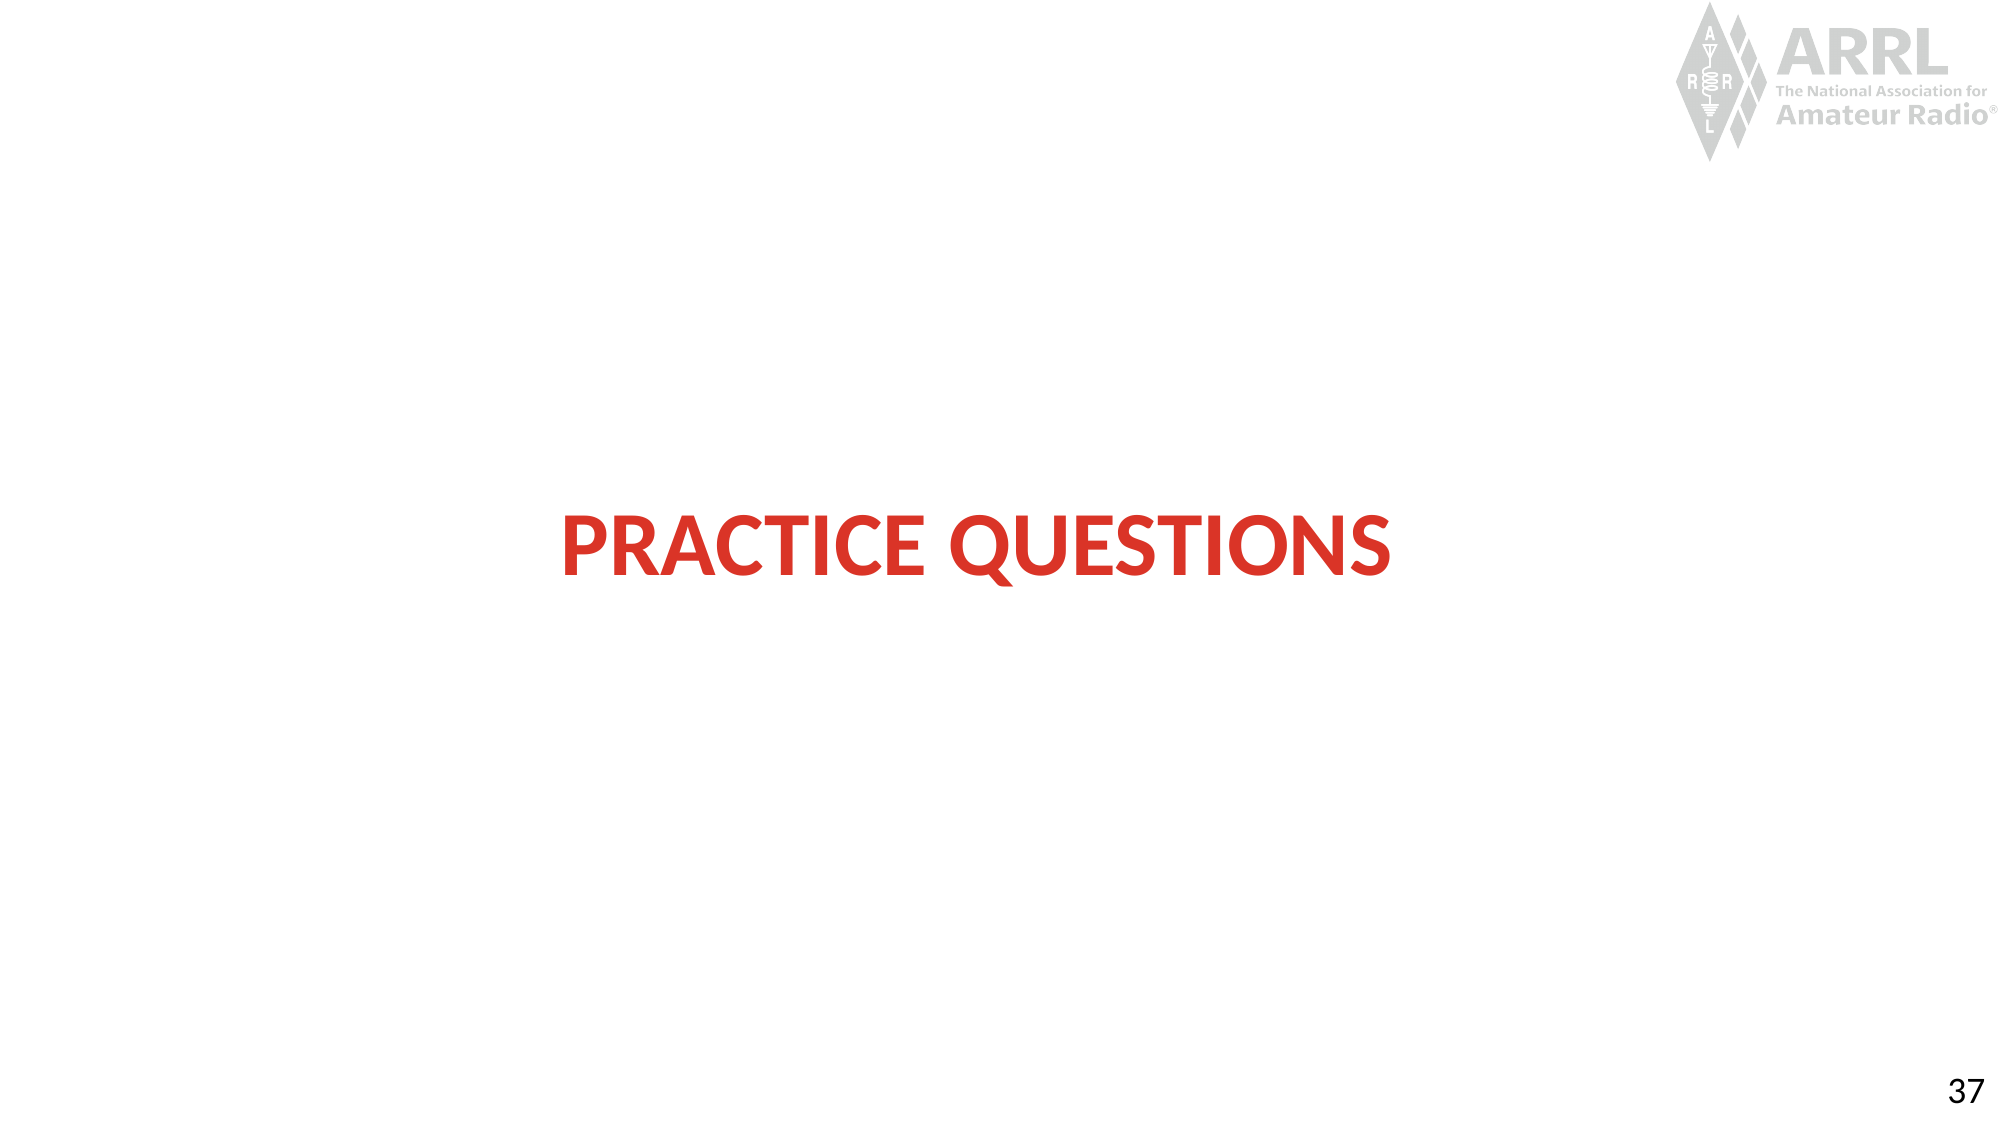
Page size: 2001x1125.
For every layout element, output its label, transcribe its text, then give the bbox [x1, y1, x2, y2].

picture [1674, 0, 2000, 164]
title PRACTICE QUESTIONS [114, 437, 1840, 655]
